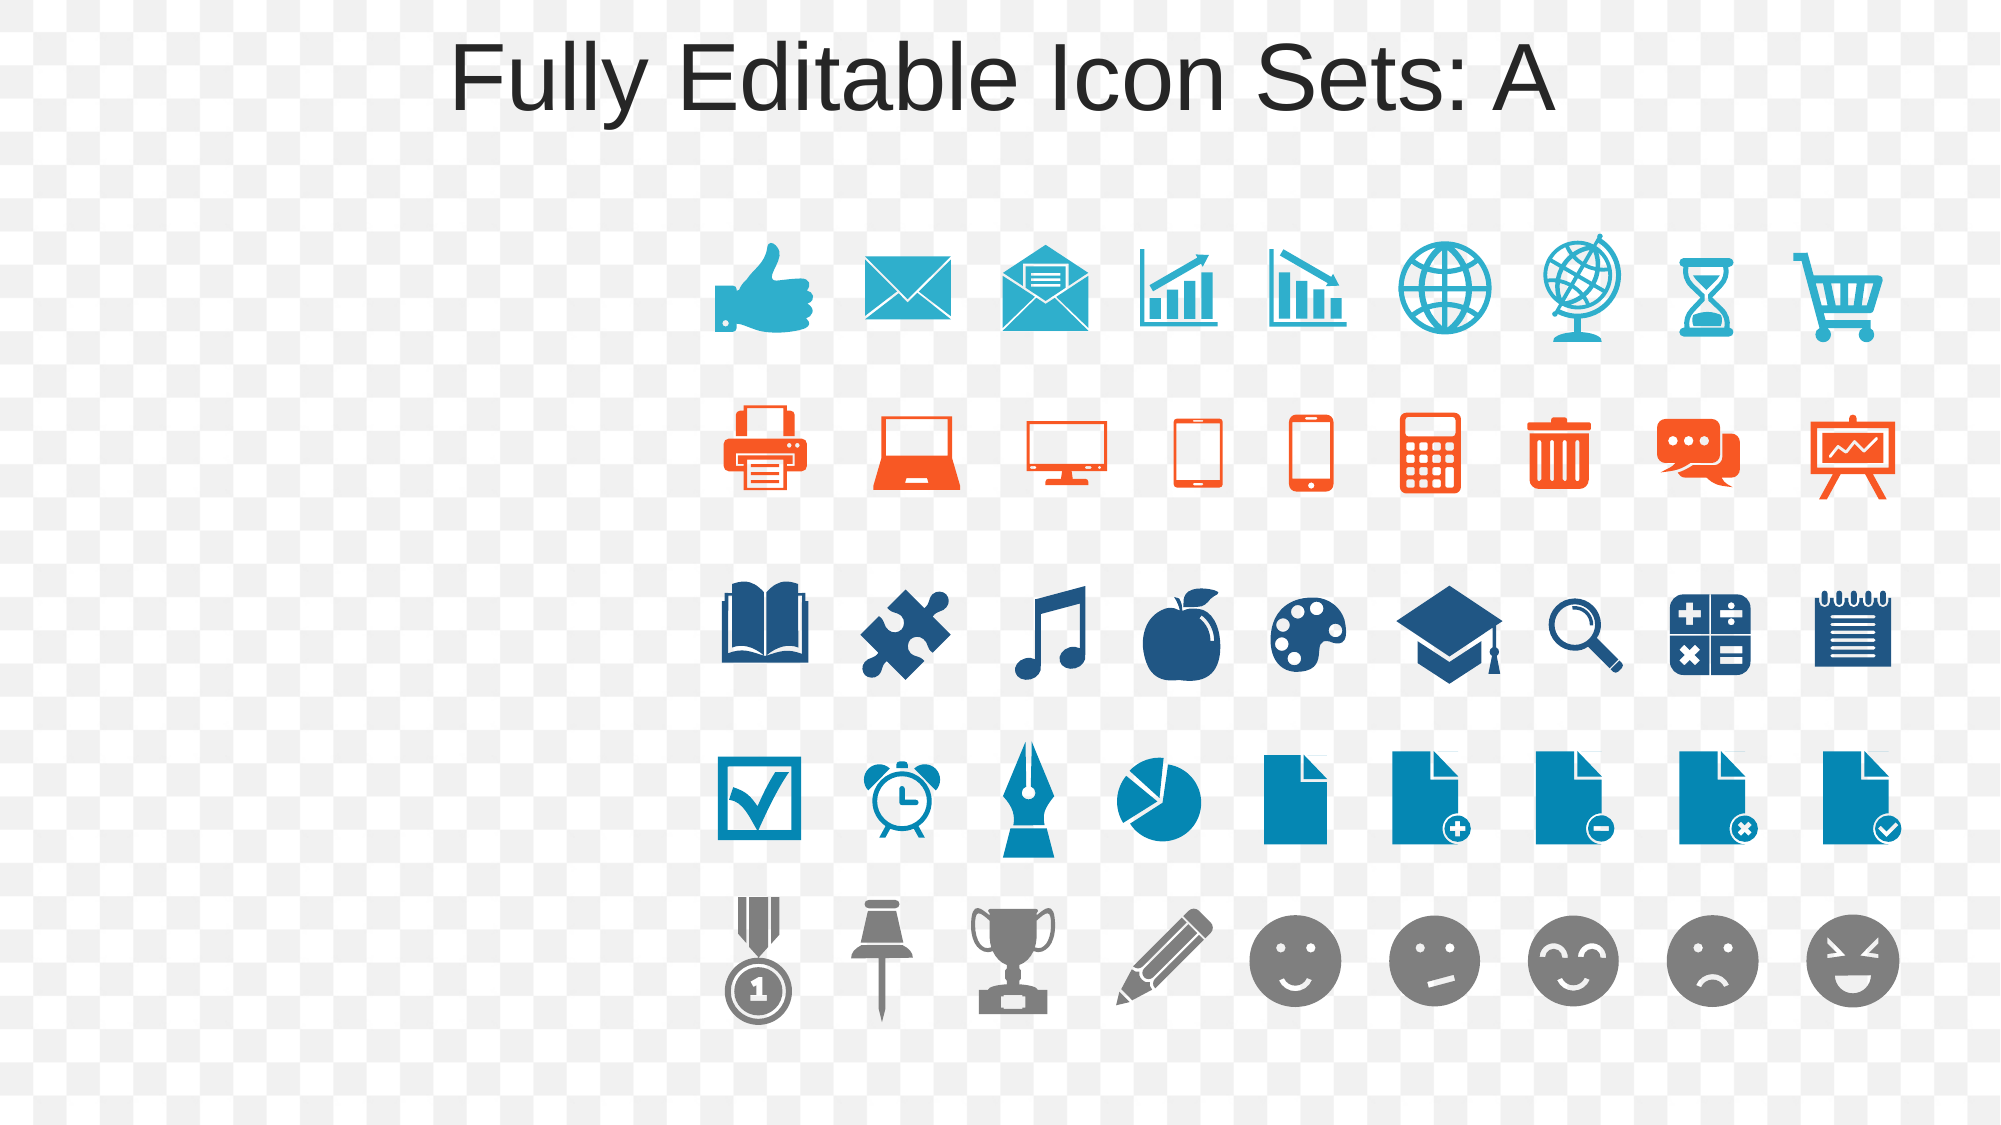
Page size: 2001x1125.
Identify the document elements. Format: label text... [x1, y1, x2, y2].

text_box [1269, 596, 1348, 673]
text_box [1792, 251, 1884, 344]
text_box [1656, 417, 1741, 489]
list Fully Editable Icon Sets: A [53, 20, 1952, 140]
text_box [720, 580, 810, 664]
text_box [1665, 914, 1760, 1009]
picture [0, 0, 2001, 1125]
text_box [858, 588, 953, 682]
text_box [1813, 589, 1893, 668]
text_box [722, 404, 809, 492]
text_box [1172, 417, 1224, 489]
text_box [872, 415, 962, 491]
text_box [1547, 597, 1625, 674]
text_box [1000, 741, 1057, 859]
text_box [862, 255, 954, 321]
text_box [1542, 232, 1623, 343]
text_box [1678, 748, 1759, 846]
text_box [1397, 240, 1493, 336]
text_box [1668, 593, 1752, 677]
text_box [714, 241, 815, 334]
text_box [1139, 248, 1219, 327]
text_box [1263, 752, 1330, 845]
text_box [1805, 913, 1901, 1009]
text_box [1678, 256, 1735, 338]
text_box [1526, 914, 1620, 1008]
text_box [1821, 748, 1903, 846]
text_box [1394, 584, 1505, 686]
text_box [1398, 411, 1462, 495]
text_box [1014, 584, 1087, 681]
text_box [717, 756, 802, 841]
text_box [1000, 243, 1091, 332]
text_box [862, 760, 942, 839]
text_box [1116, 756, 1203, 843]
text_box [1391, 748, 1472, 846]
text_box [1388, 914, 1482, 1008]
text_box [849, 898, 915, 1023]
text_box [1248, 914, 1343, 1009]
text_box [1025, 420, 1109, 487]
text_box [1287, 413, 1335, 493]
text_box [1278, 247, 1341, 320]
text_box [1809, 413, 1897, 501]
text_box [1534, 748, 1616, 846]
text_box [1526, 416, 1592, 490]
text_box [1141, 587, 1222, 682]
text_box [723, 896, 794, 1026]
text_box [970, 906, 1057, 1016]
text_box [1114, 907, 1214, 1007]
text_box [1268, 248, 1348, 328]
